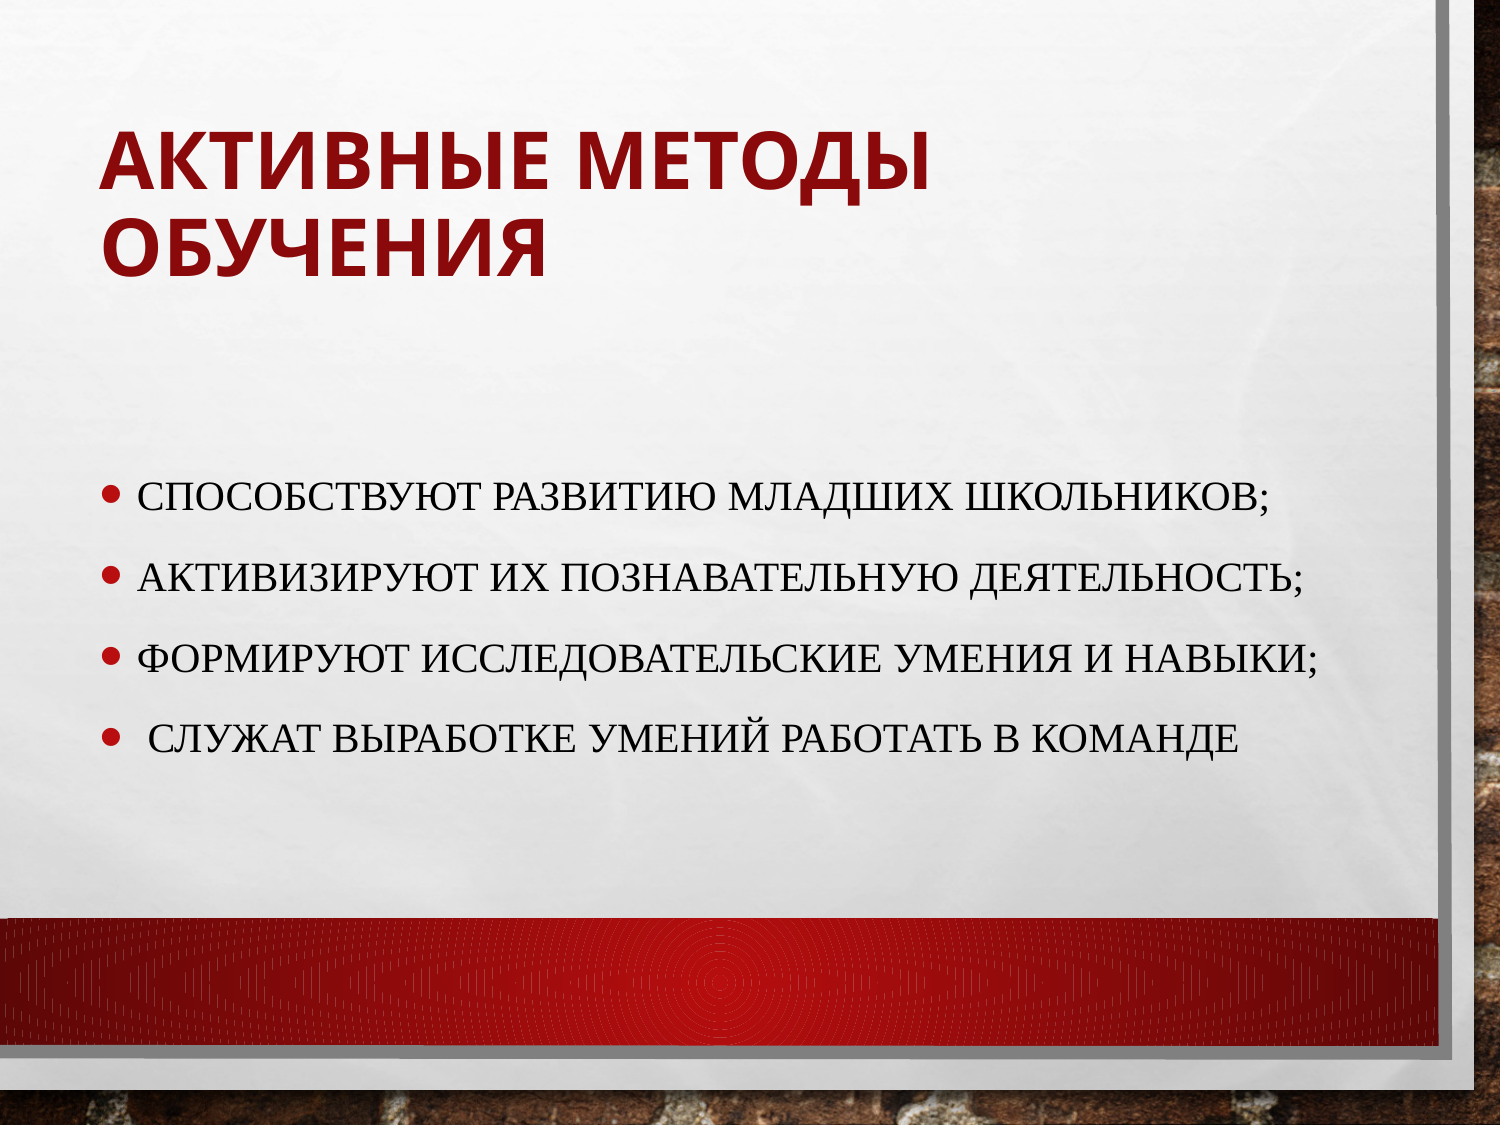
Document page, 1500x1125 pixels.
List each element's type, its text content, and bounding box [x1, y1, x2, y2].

picture [0, 0, 1500, 1125]
title Активные методы обучения [84, 112, 1364, 302]
list способствуют развитию младших школьников; активизируют их познавательную деятельность; формируют исследовательские умения и навыки; служат выработке умений работать в команде [84, 338, 1364, 882]
